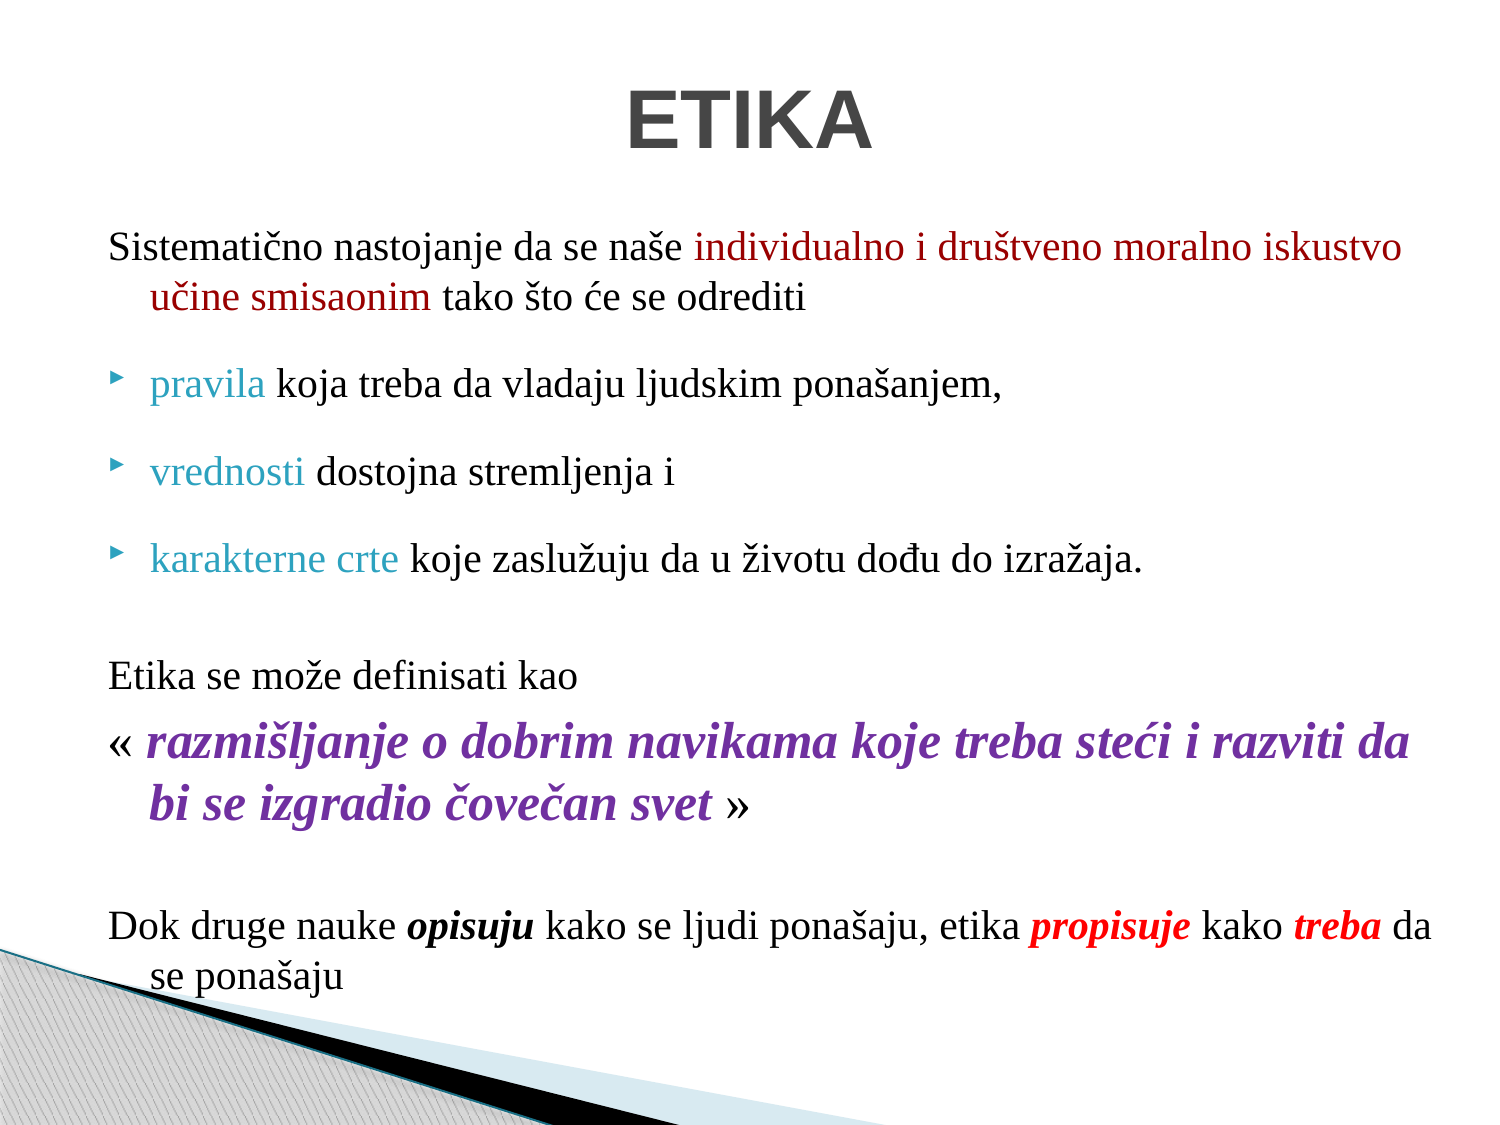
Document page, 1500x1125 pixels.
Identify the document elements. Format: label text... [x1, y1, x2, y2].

list Sistematično nastojanje da se naše individualno i društveno moralno iskustvo učine smisaonim tako što će se odrediti pravila koja treba da vladaju ljudskim ponašanjem, vrednosti dostojna stremljenja i karakterne crte koje zaslužuju da u životu dođu do izražaja. Etika se može definisati kao « razmišljanje o dobrim navikama koje treba steći i razviti da bi se izgradio čovečan svet » Dok druge nauke opisuju kako se ljudi ponašaju, etika propisuje kako treba da se ponašaju [74, 210, 1454, 1067]
title ETIKA [75, 45, 1425, 185]
